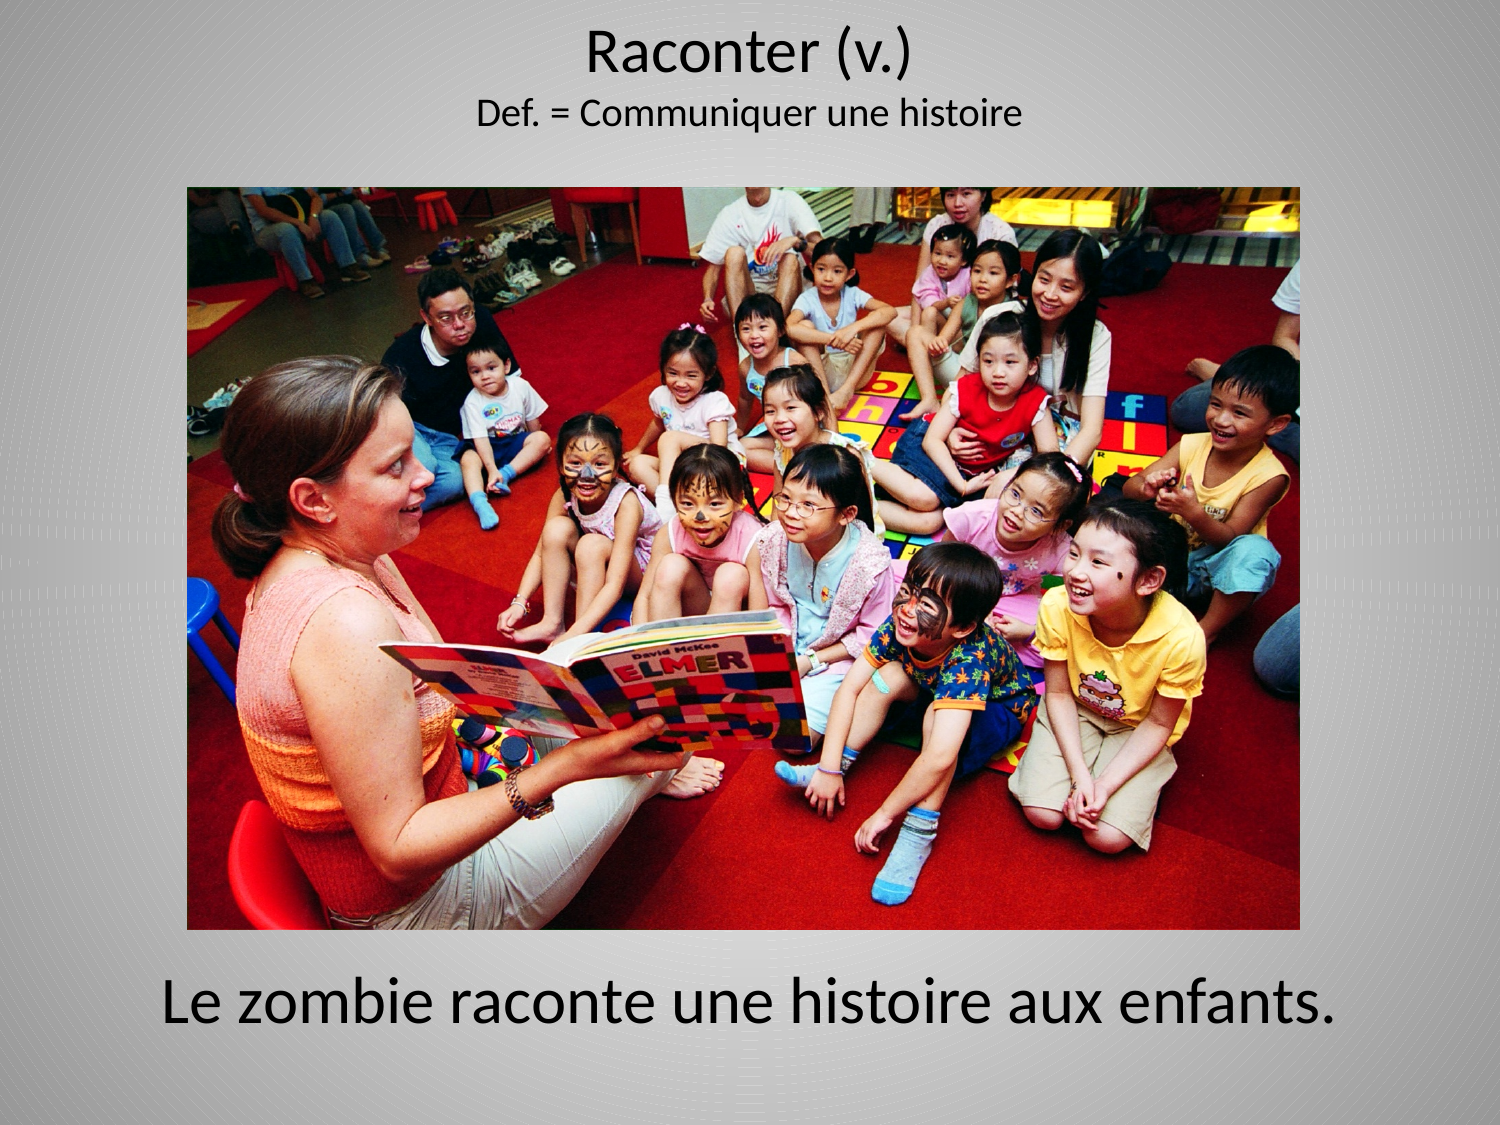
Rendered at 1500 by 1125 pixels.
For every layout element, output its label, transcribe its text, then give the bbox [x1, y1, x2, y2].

title Raconter (v.) Def. = Communiquer une histoire [75, 0, 1425, 143]
text_box Le zombie raconte une histoire aux enfants. [112, 949, 1388, 1045]
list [187, 187, 1301, 930]
